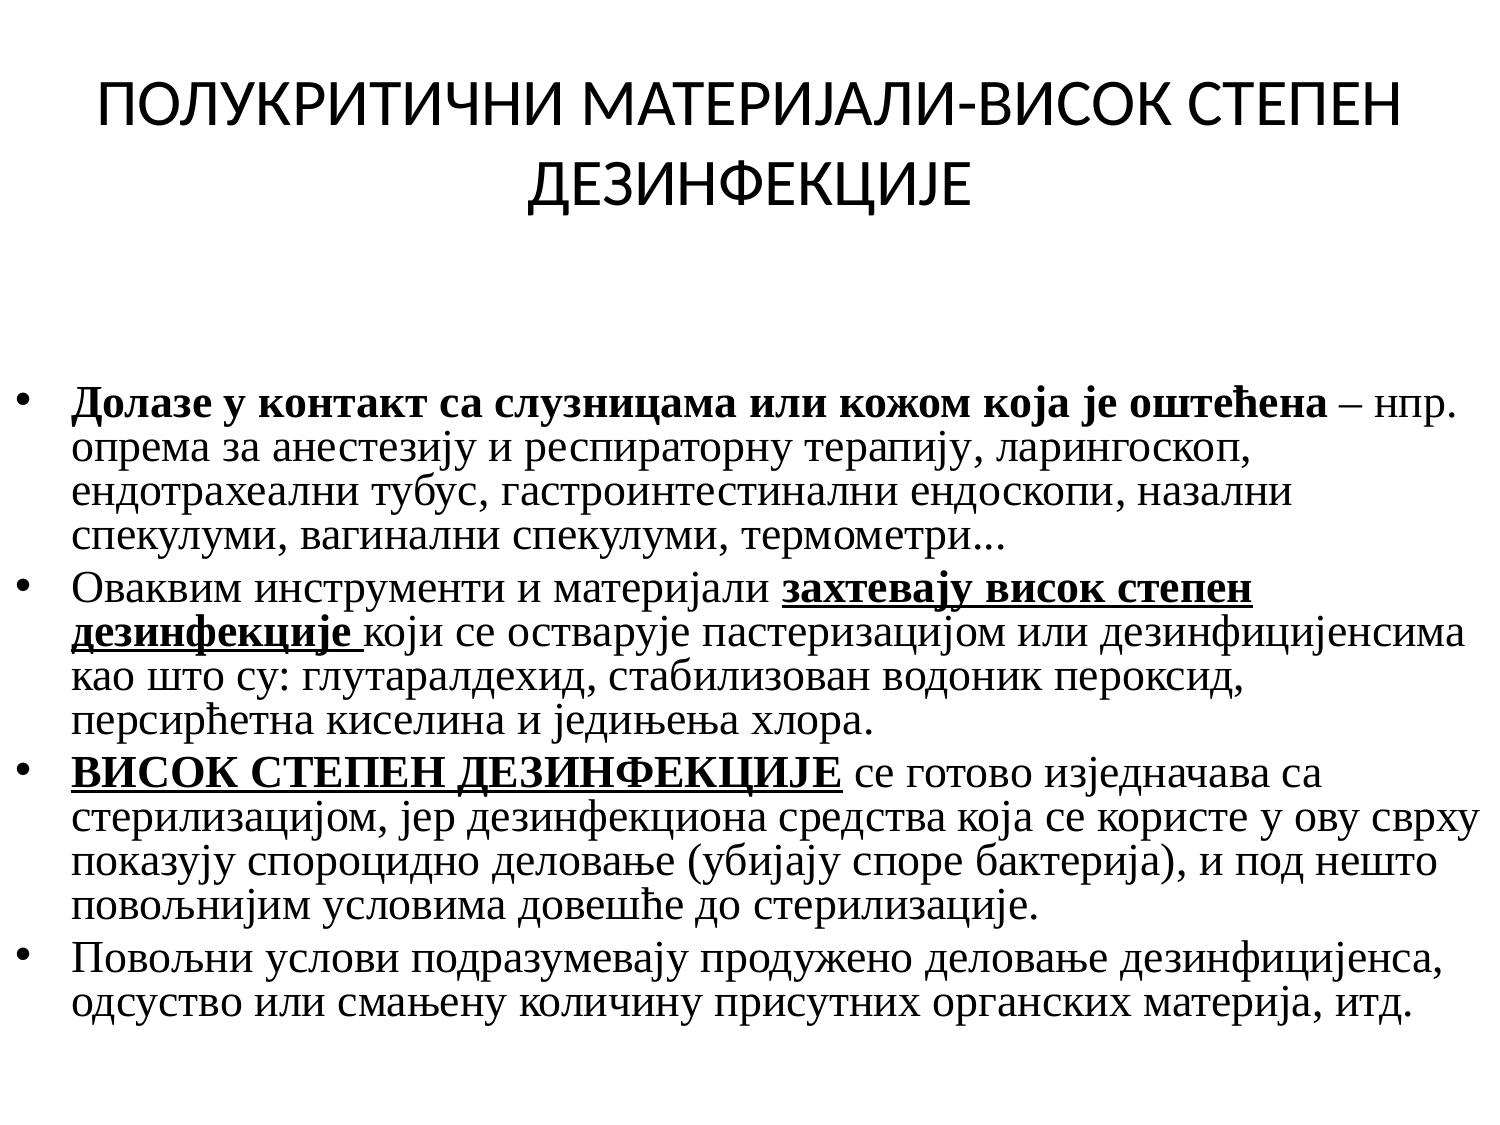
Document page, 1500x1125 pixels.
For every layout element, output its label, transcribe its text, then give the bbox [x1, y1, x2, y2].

list Долазе у контакт са слузницама или кожом која je оштећена – нпр. опрема за анестезију и респираторну терапију, ларингоскоп, ендотрахеални тубус, гастроинтестинални ендоскопи, назални спекулуми, вагинални спекулуми, термометри... Оваквим инструменти и материјали захтевају висок степен дезинфекције који се остварује пастеризацијом или дезинфицијенсима као што су: глутаралдехид, стабилизован водоник пероксид, персирћетна киселина и једињења хлора. ВИСОК СТЕПЕН ДЕЗИНФЕКЦИЈЕ се готово изједначава са стерилизацијом, јер дезинфекциона средства која се користе у ову сврху показују спороцидно деловање (убијају споре бактерија), и под нешто повољнијим условима довешће до стерилизације. Повољни услови подразумевају продужено деловање дезинфицијенса, одсуство или смањену количину присутних органских материја, итд. [0, 375, 1500, 1118]
title ПОЛУКРИТИЧНИ МАТЕРИЈАЛИ-ВИСОК СТЕПЕН ДЕЗИНФЕКЦИЈЕ [75, 45, 1425, 233]
